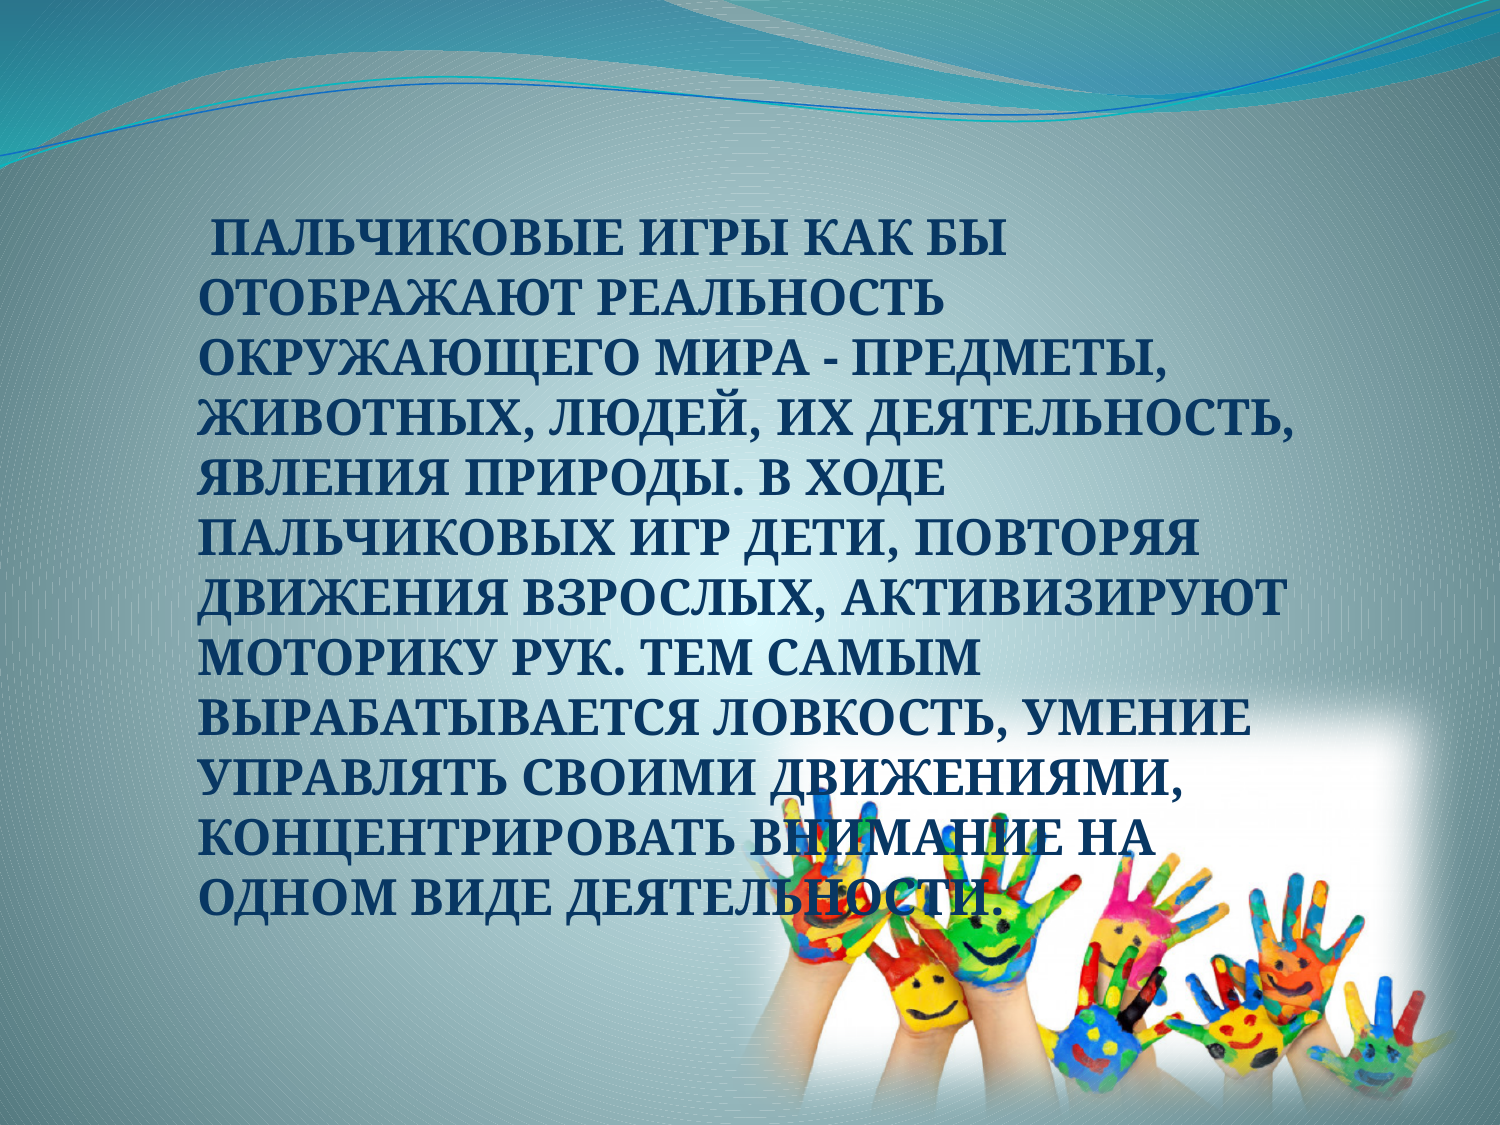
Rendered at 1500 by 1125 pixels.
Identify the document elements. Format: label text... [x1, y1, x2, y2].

text_box Пальчиковые игры как бы отображают реальность окружающего мира - предметы, животных, людей, их деятельность, явления природы. В ходе пальчиковых игр дети, повторяя движения взрослых, активизируют моторику рук. Тем самым вырабатывается ловкость, умение управлять своими движениями, концентрировать внимание на одном виде деятельности. [182, 78, 1376, 933]
picture [726, 664, 1471, 1125]
